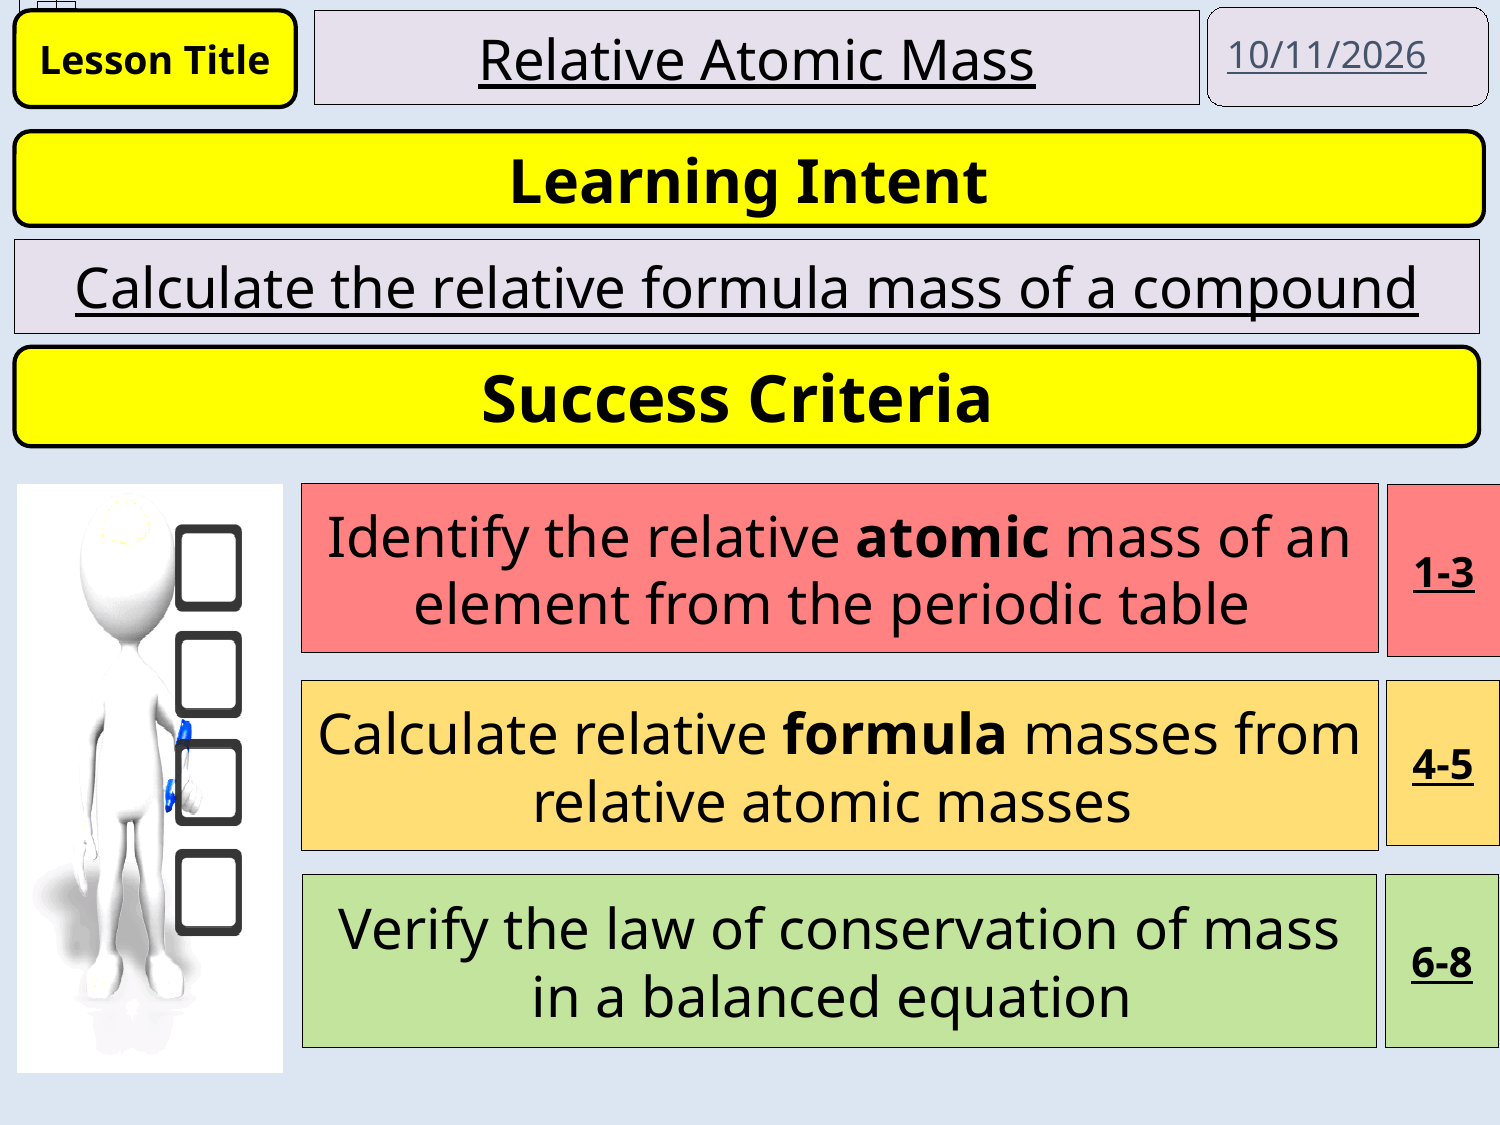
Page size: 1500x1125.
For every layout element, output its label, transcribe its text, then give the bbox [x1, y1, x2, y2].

list Verify the law of conservation of mass in a balanced equation [302, 874, 1377, 1048]
list 6-8 [1385, 874, 1499, 1048]
list Identify the relative atomic mass of an element from the periodic table [301, 483, 1379, 653]
list 4-5 [1386, 680, 1500, 846]
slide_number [1207, 7, 1489, 107]
list Calculate relative formula masses from relative atomic masses [301, 680, 1379, 851]
list Calculate the relative formula mass of a compound [14, 239, 1480, 334]
list 1-3 [1387, 484, 1500, 657]
list Relative Atomic Mass [314, 10, 1200, 105]
picture [17, 484, 283, 1073]
